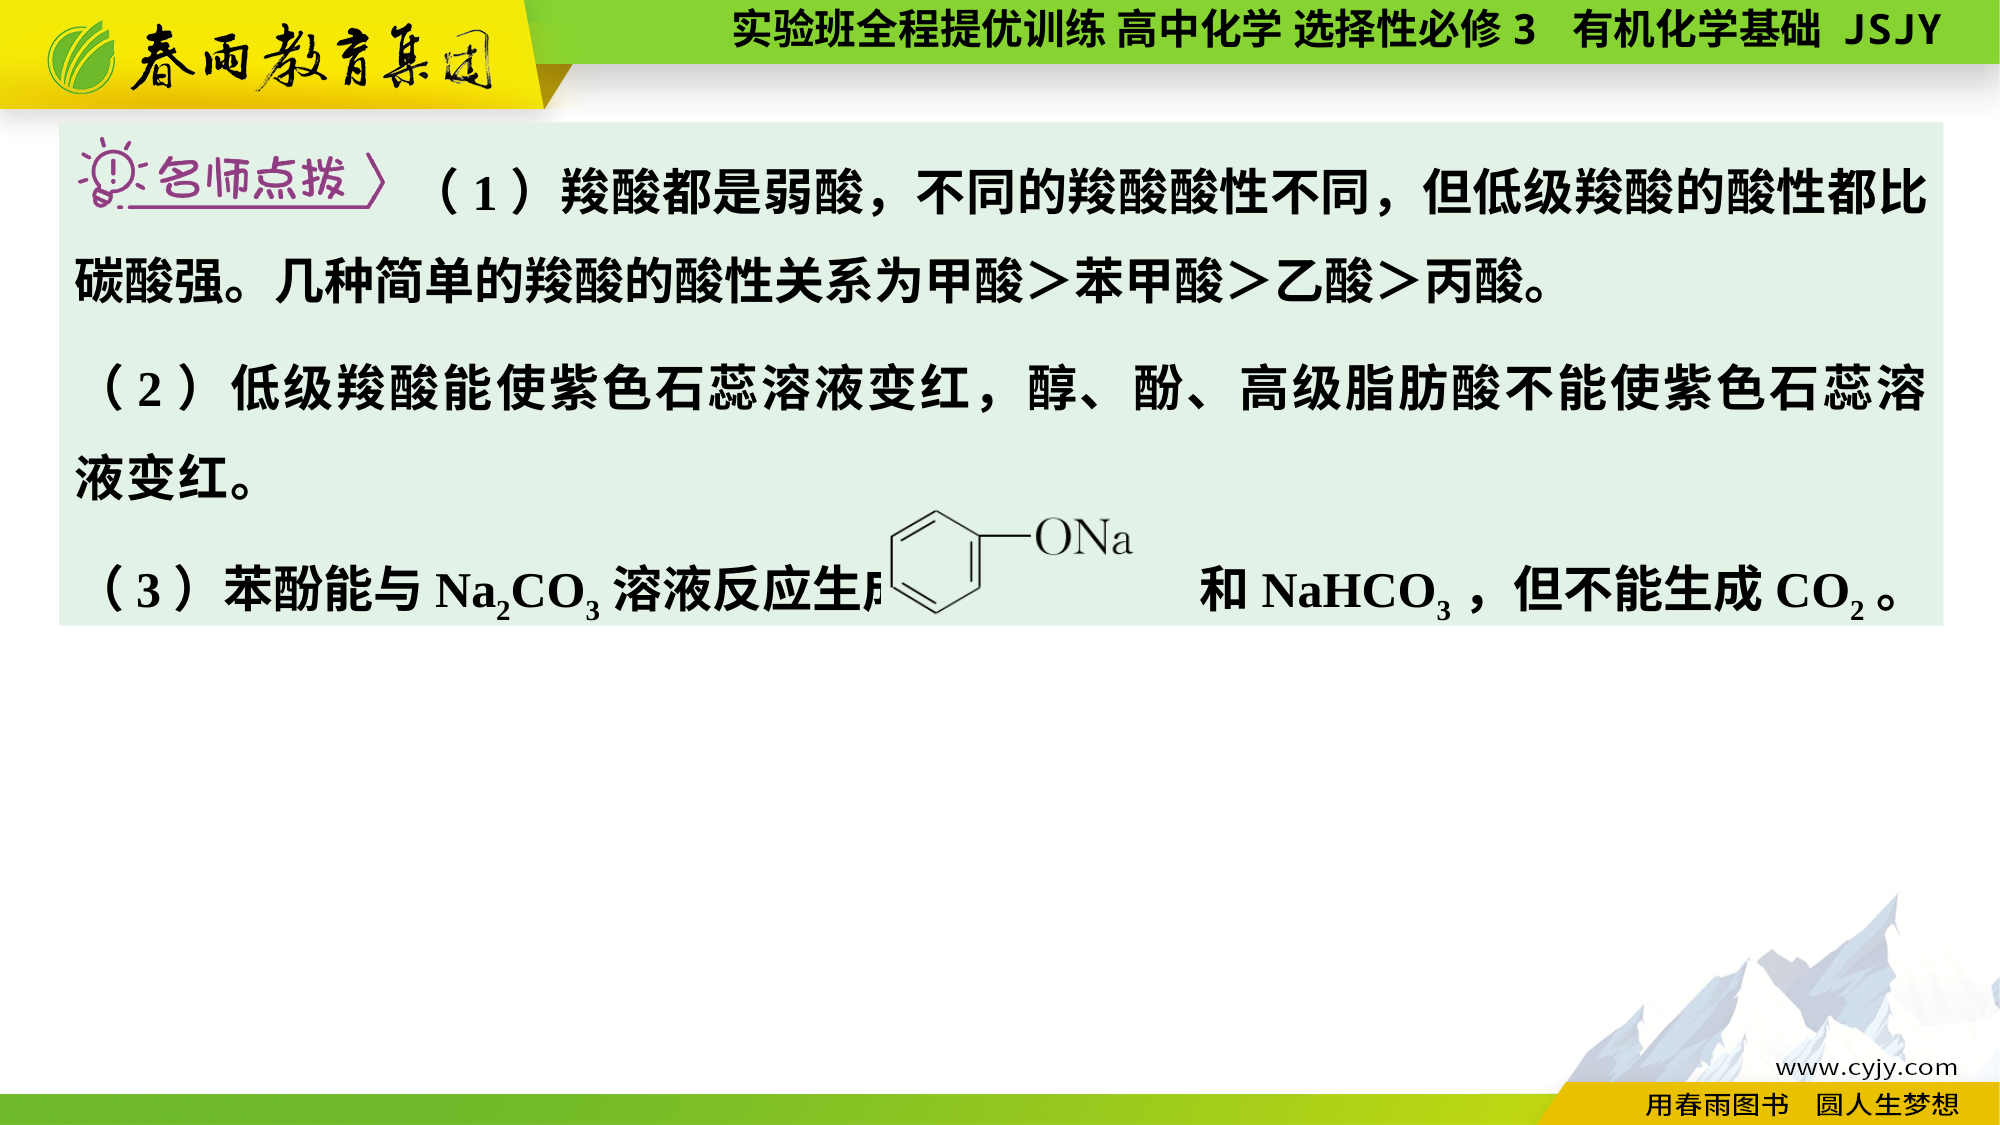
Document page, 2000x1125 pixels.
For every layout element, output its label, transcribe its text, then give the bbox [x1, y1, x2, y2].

list （1）羧酸都是弱酸，不同的羧酸酸性不同，但低级羧酸的酸性都比碳酸强。几种简单的羧酸的酸性关系为甲酸＞苯甲酸＞乙酸＞丙酸。 （2）低级羧酸能使紫色石蕊溶液变红，醇、酚、高级脂肪酸不能使紫色石蕊溶液变红。 （3）苯酚能与Na2CO3溶液反应生成 和NaHCO3，但不能生成CO2。 [59, 122, 1944, 626]
picture [0, 0, 2000, 1125]
